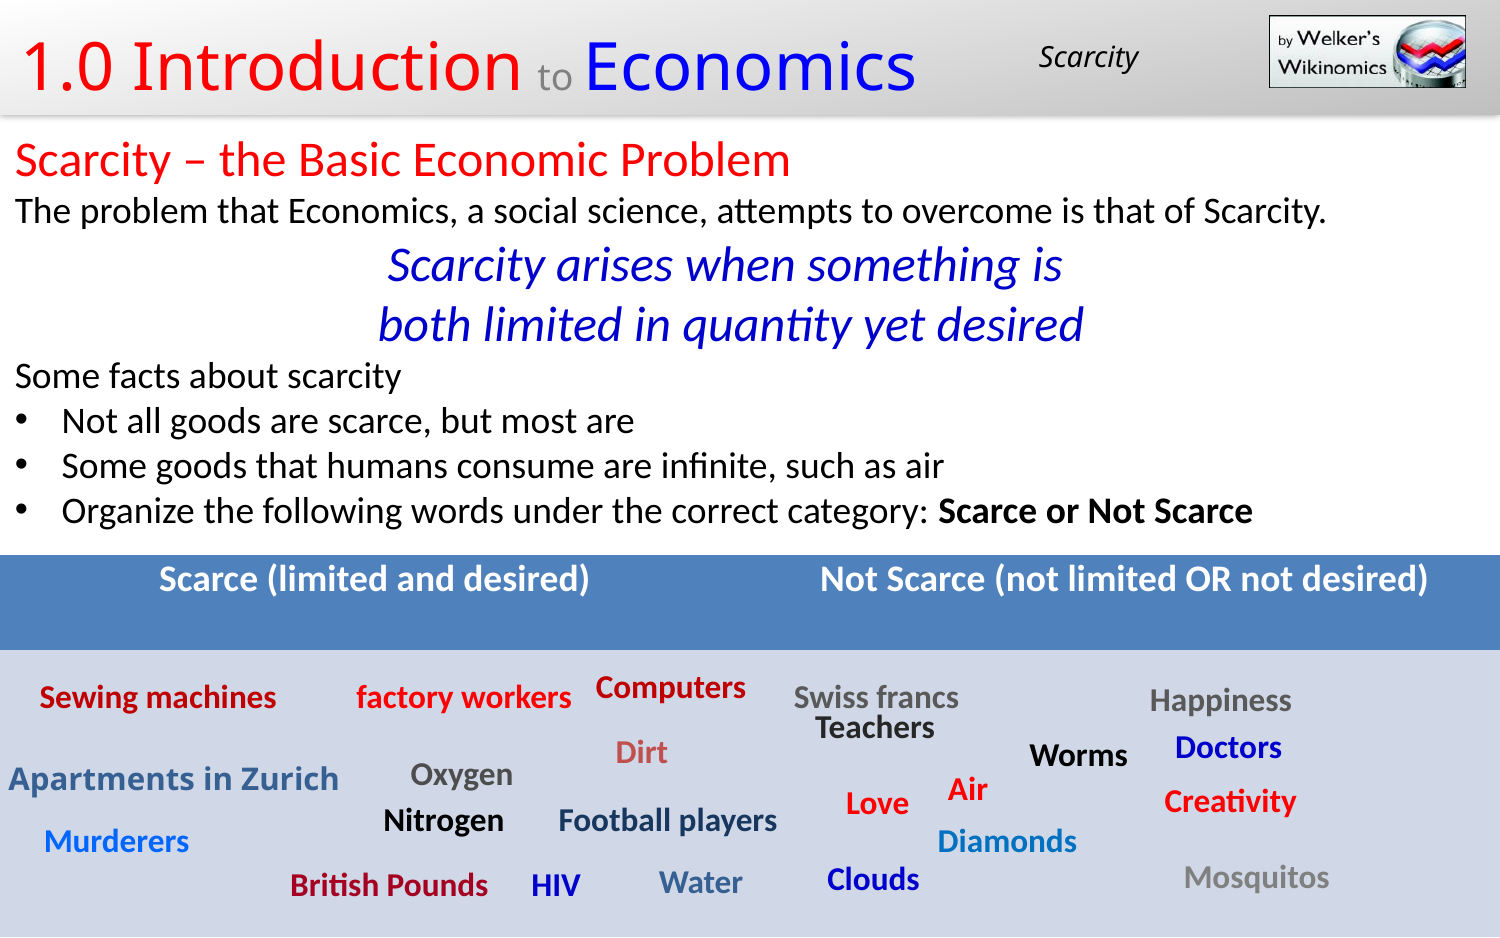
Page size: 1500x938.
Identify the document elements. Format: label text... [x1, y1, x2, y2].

text_box Happiness [1135, 670, 1340, 726]
text_box Murderers [28, 811, 234, 866]
text_box HIV [516, 855, 621, 911]
text_box Sewing machines [24, 667, 341, 723]
text_box Clouds [812, 850, 967, 905]
text_box Football players [548, 790, 832, 846]
text_box Dirt [600, 722, 710, 778]
text_box Love [831, 773, 948, 829]
text_box Worms [1014, 726, 1169, 781]
text_box Swiss francs [779, 667, 1067, 723]
table_cell [0, 650, 1500, 937]
text_box Diamonds [922, 811, 1128, 867]
text_box Creativity [1149, 772, 1342, 827]
text_box factory workers [341, 667, 621, 723]
text_box Doctors [1169, 726, 1328, 772]
text_box Apartments in Zurich [0, 751, 369, 804]
text_box Nitrogen [368, 790, 548, 846]
text_box Air [933, 760, 1025, 811]
text_box Computers [581, 657, 794, 713]
picture [1269, 15, 1466, 88]
text_box Scarcity – the Basic Economic Problem The problem that Economics, a social science, attempts to overcome is that of Scarcity. Scarcity arises when something is both limited in quantity yet desired Some facts about scarcity Not all goods are scarce, but most are Some goods that humans consume are infinite, such as air Organize the following words under the correct category: Scarce or Not Scarce [0, 118, 1463, 539]
table_header Not Scarce (not limited OR not desired) [750, 555, 1500, 650]
text_box Oxygen [395, 744, 567, 800]
text_box Teachers [800, 723, 988, 753]
text_box Scarcity [852, 30, 1325, 81]
text_box Mosquitos [1168, 847, 1373, 903]
text_box Water [643, 852, 782, 908]
text_box British Pounds [275, 855, 511, 911]
table_header Scarce (limited and desired) [0, 555, 750, 650]
